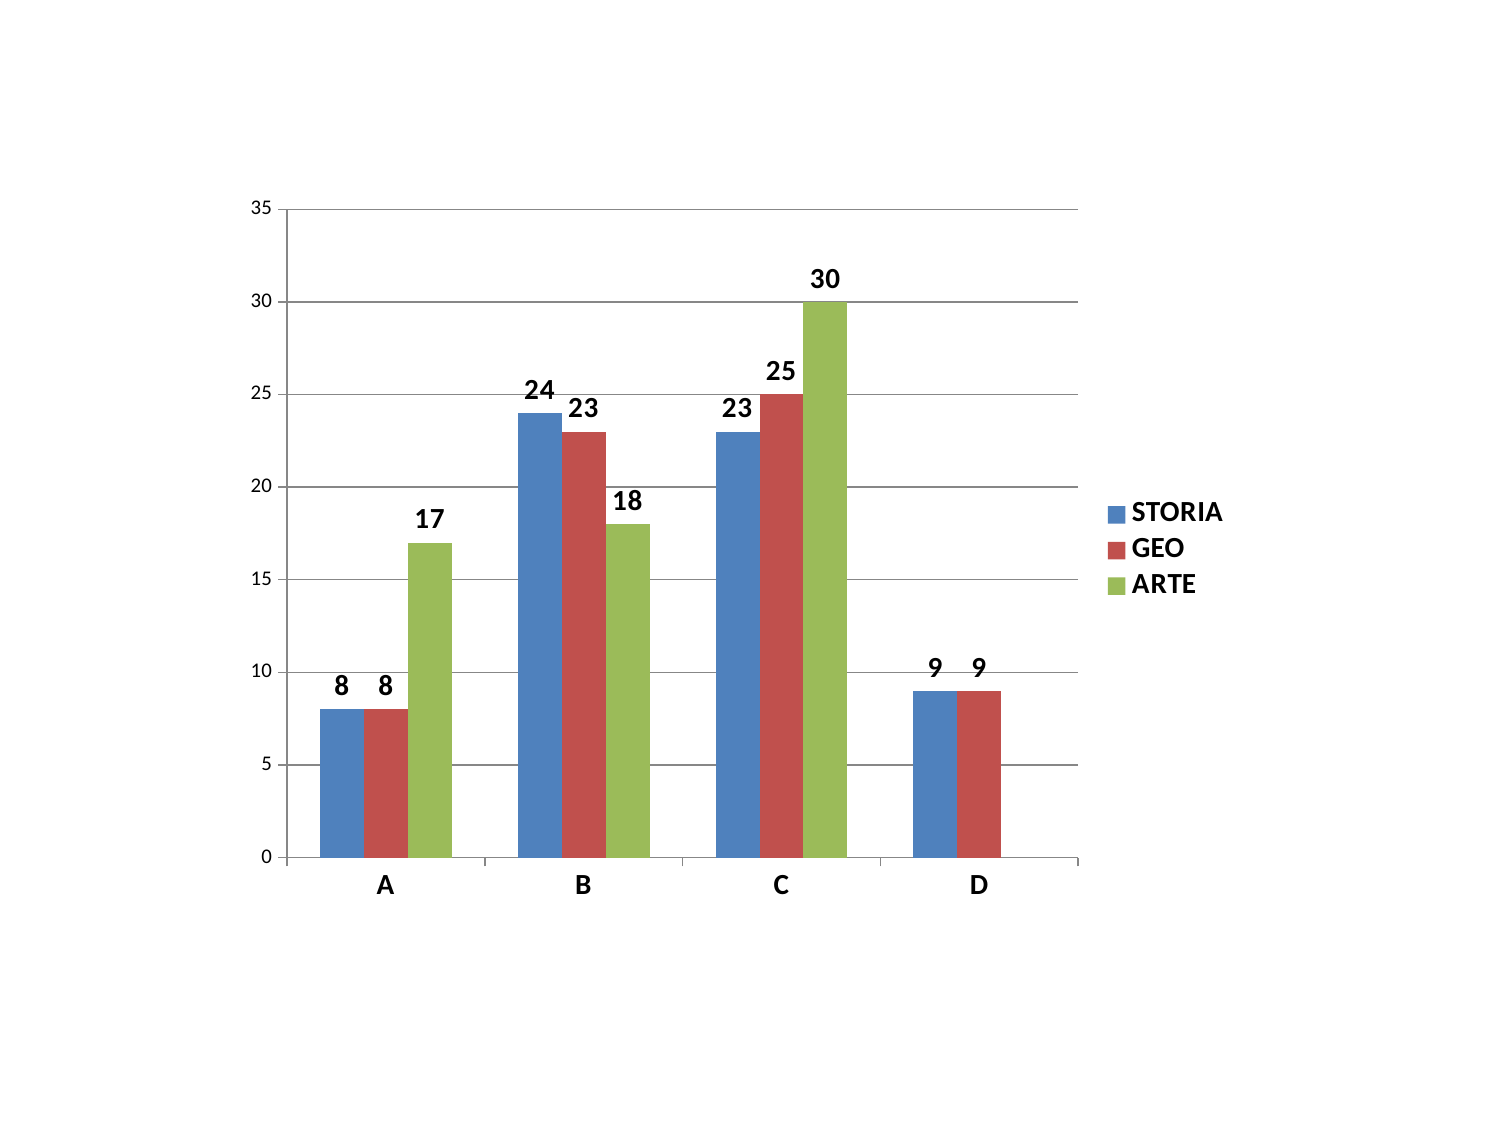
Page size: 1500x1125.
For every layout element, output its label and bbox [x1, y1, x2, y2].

chart [229, 184, 1247, 918]
